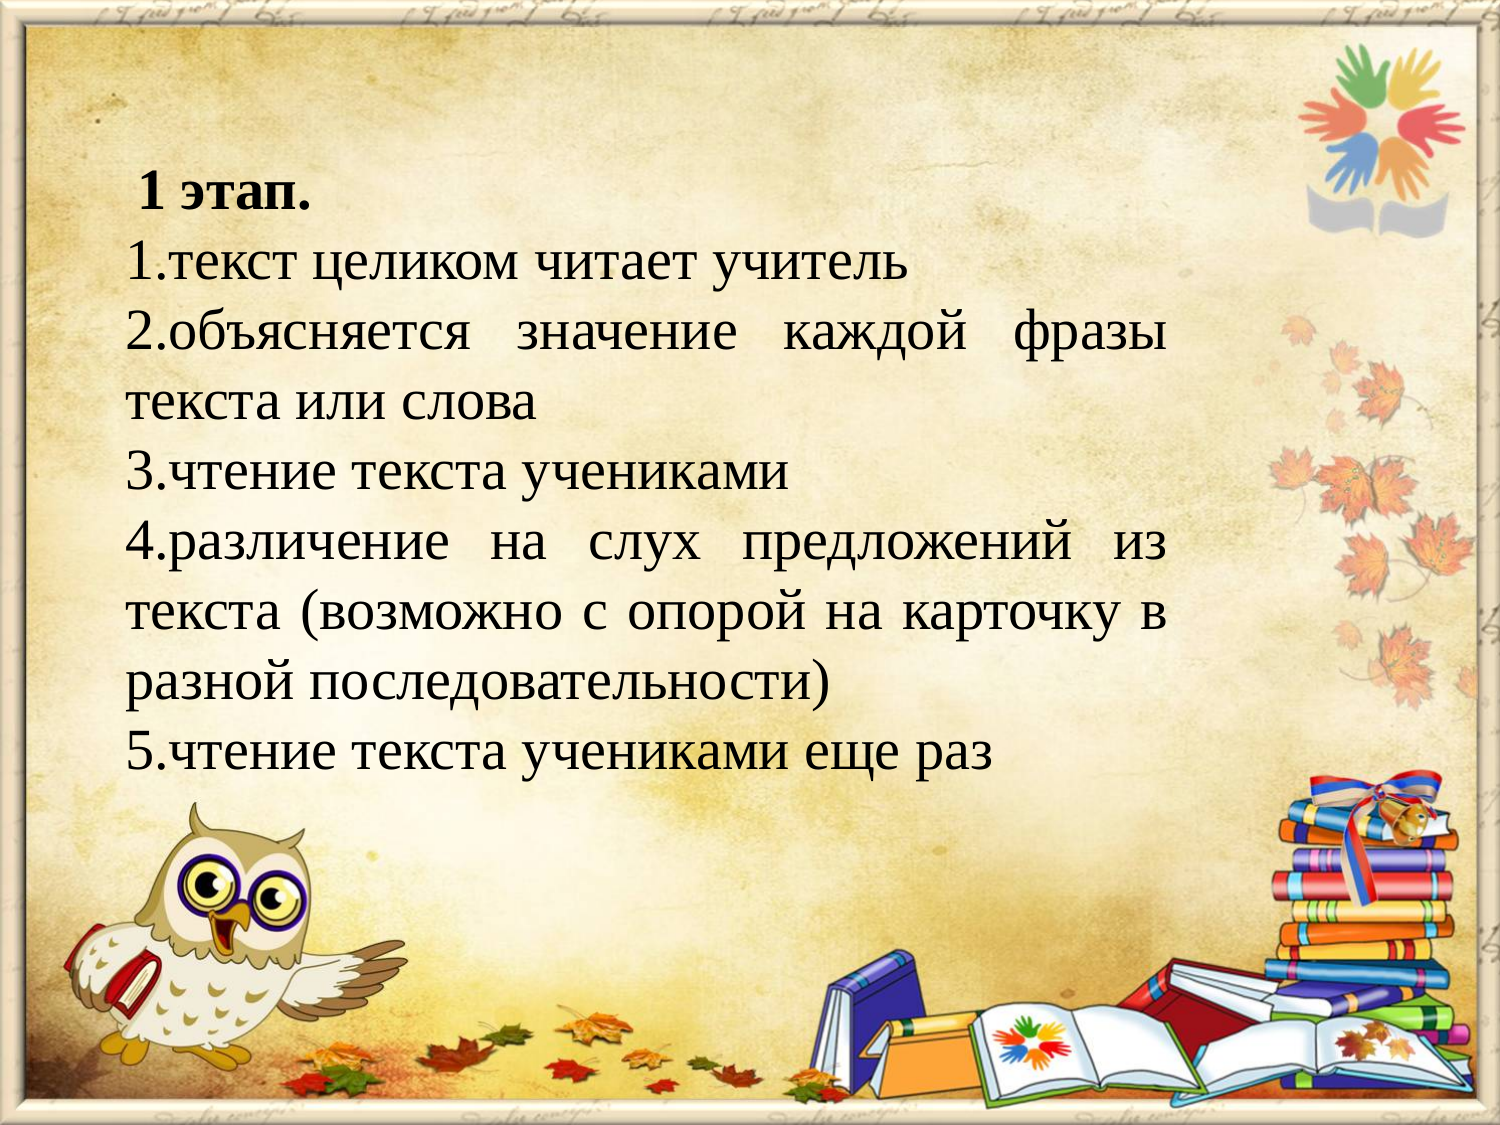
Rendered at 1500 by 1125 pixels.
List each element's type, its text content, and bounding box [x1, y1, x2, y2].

picture [0, 0, 1500, 1125]
text_box 1 этап. текст целиком читает учитель объясняется значение каждой фразы текста или слова чтение текста учениками различение на слух предложений из текста (возможно с опорой на карточку в разной последовательности) чтение текста учениками еще раз [35, 143, 1184, 789]
